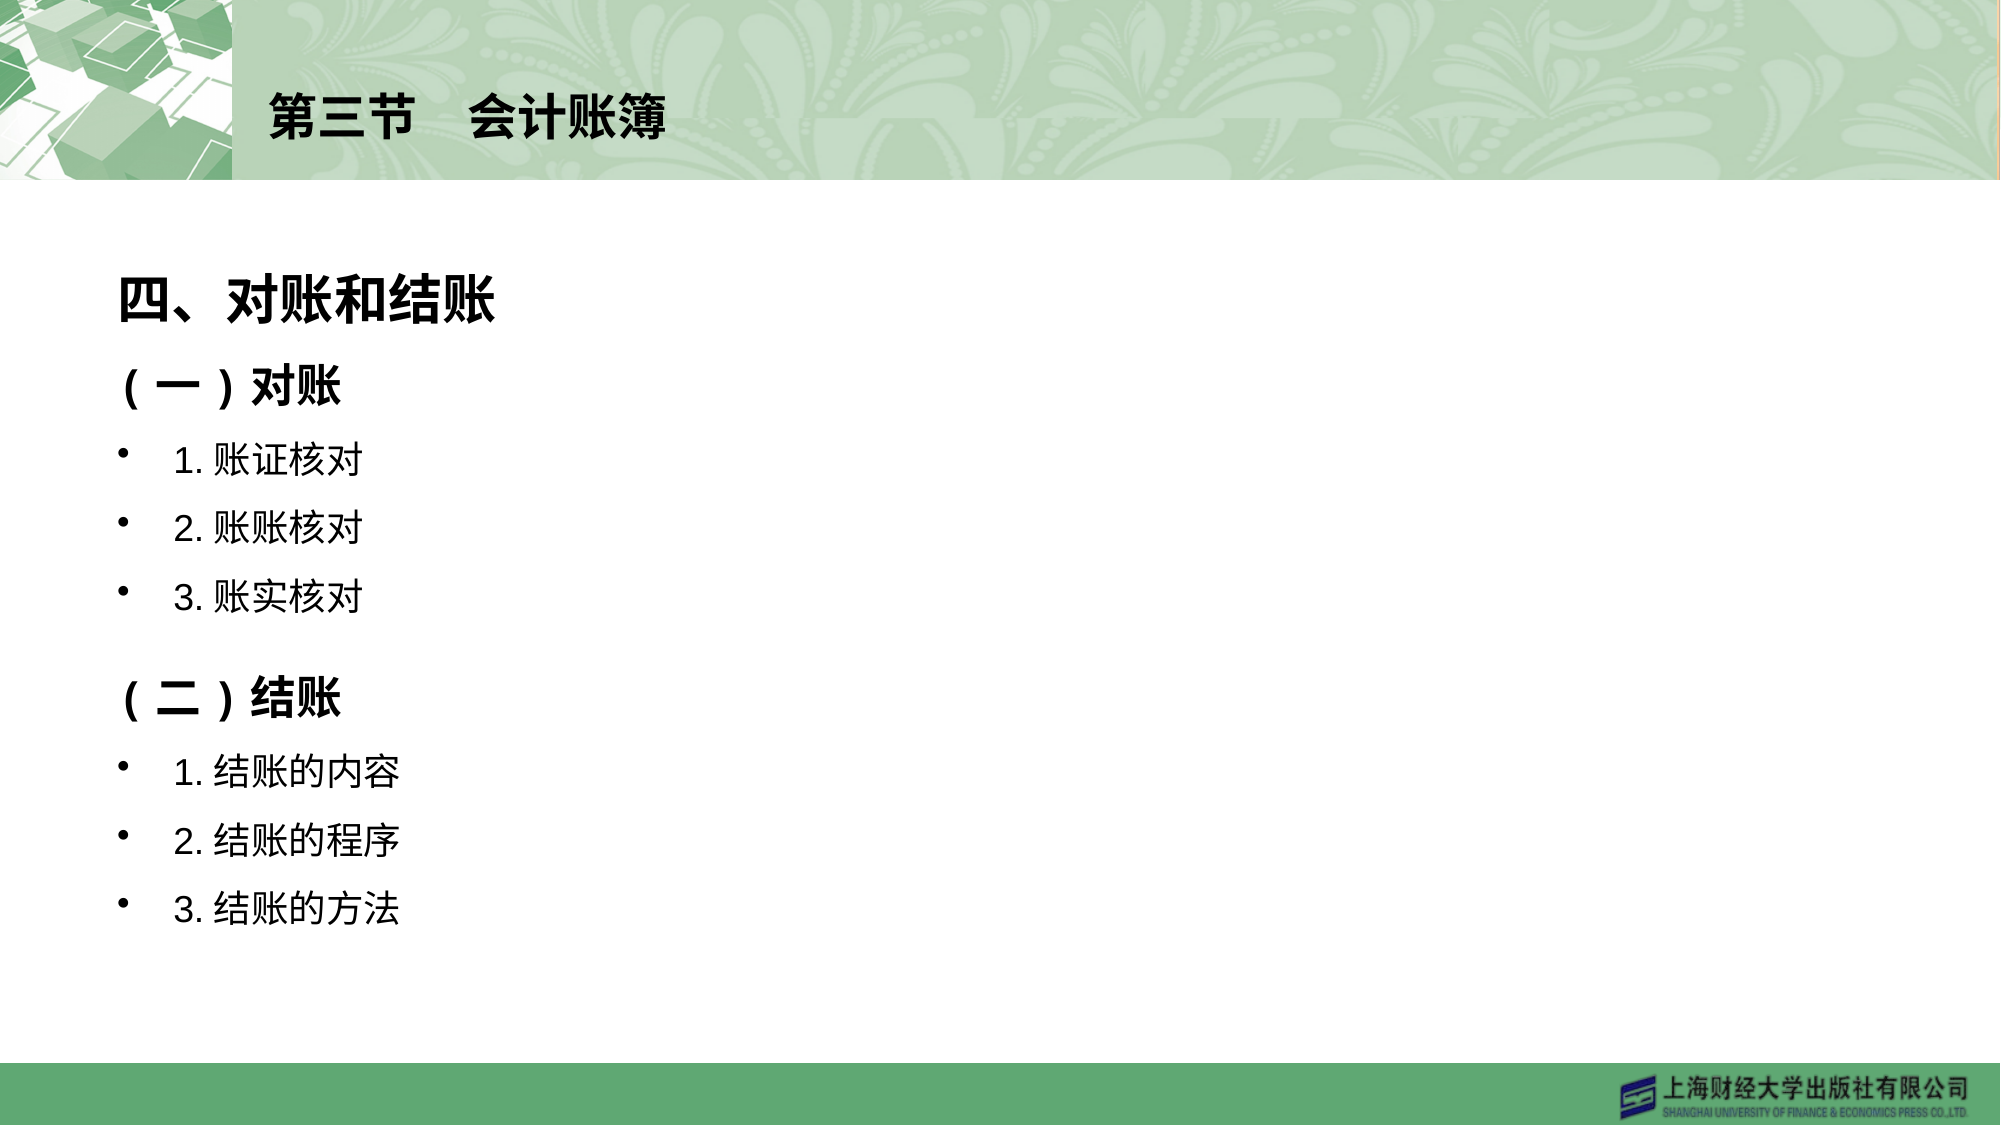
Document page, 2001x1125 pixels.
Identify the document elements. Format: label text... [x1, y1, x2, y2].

list 四、对账和结账 (一)对账 1.账证核对 2.账账核对 3.账实核对 (二)结账 1.结账的内容 2.结账的程序 3.结账的方法 [102, 241, 1898, 1065]
picture [0, 0, 2001, 1125]
title 第三节 会计账簿 [252, 64, 1609, 168]
